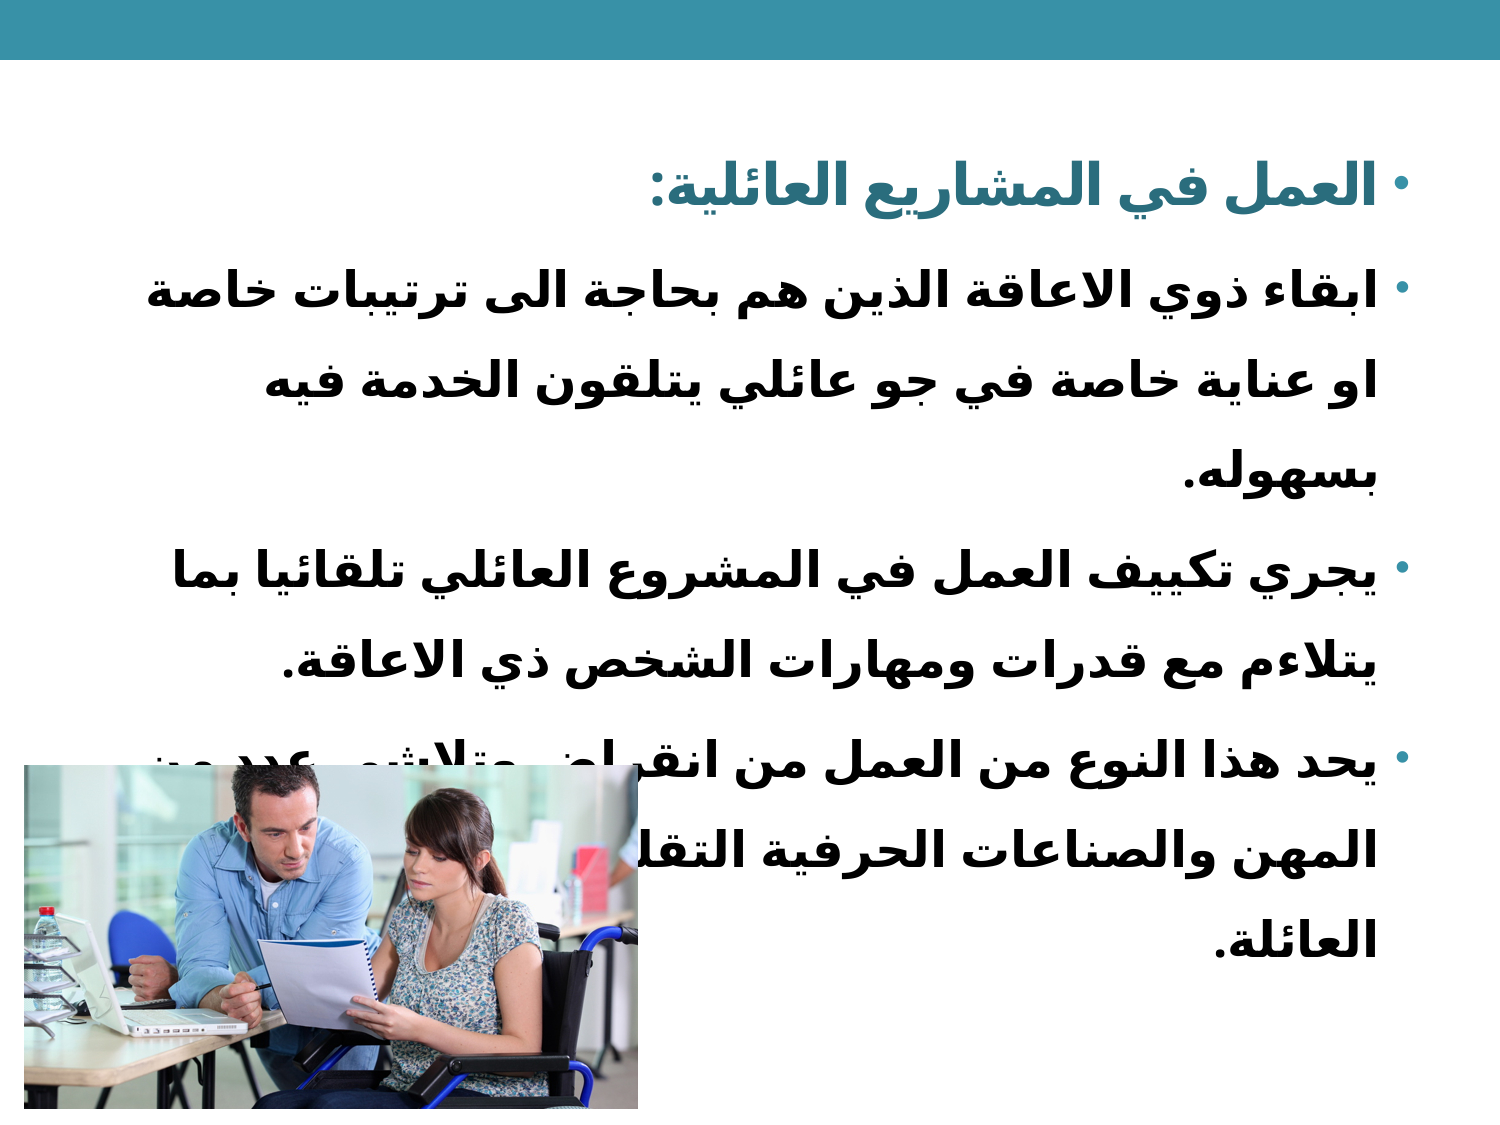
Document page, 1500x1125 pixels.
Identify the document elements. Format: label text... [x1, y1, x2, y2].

picture [24, 765, 638, 1109]
list العمل في المشاريع العائلية: ابقاء ذوي الاعاقة الذين هم بحاجة الى ترتيبات خاصة او عناية خاصة في جو عائلي يتلقون الخدمة فيه بسهوله. يجري تكييف العمل في المشروع العائلي تلقائيا بما يتلاءم مع قدرات ومهارات الشخص ذي الاعاقة. يحد هذا النوع من العمل من انقراض وتلاشي عدد من المهن والصناعات الحرفية التقليدية المتوارثة في العائلة. [75, 139, 1425, 940]
